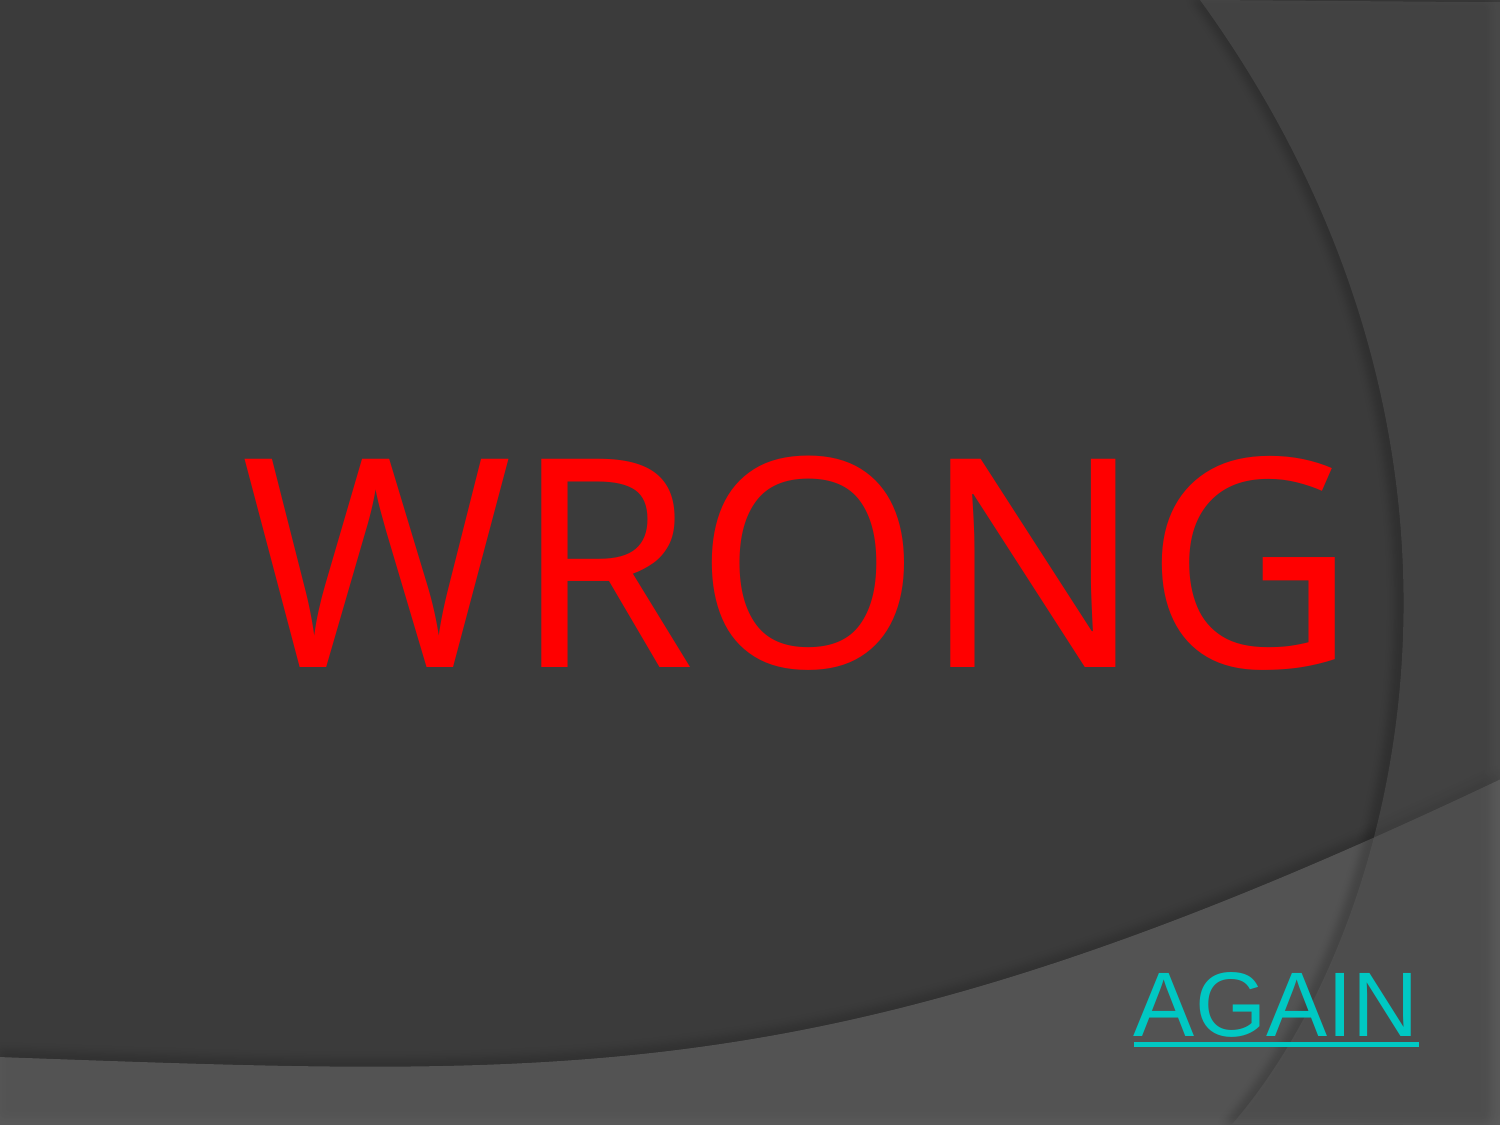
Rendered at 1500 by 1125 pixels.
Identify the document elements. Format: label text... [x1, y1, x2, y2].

list AGAIN [1113, 937, 1442, 1079]
title WRONG [234, 457, 1460, 645]
